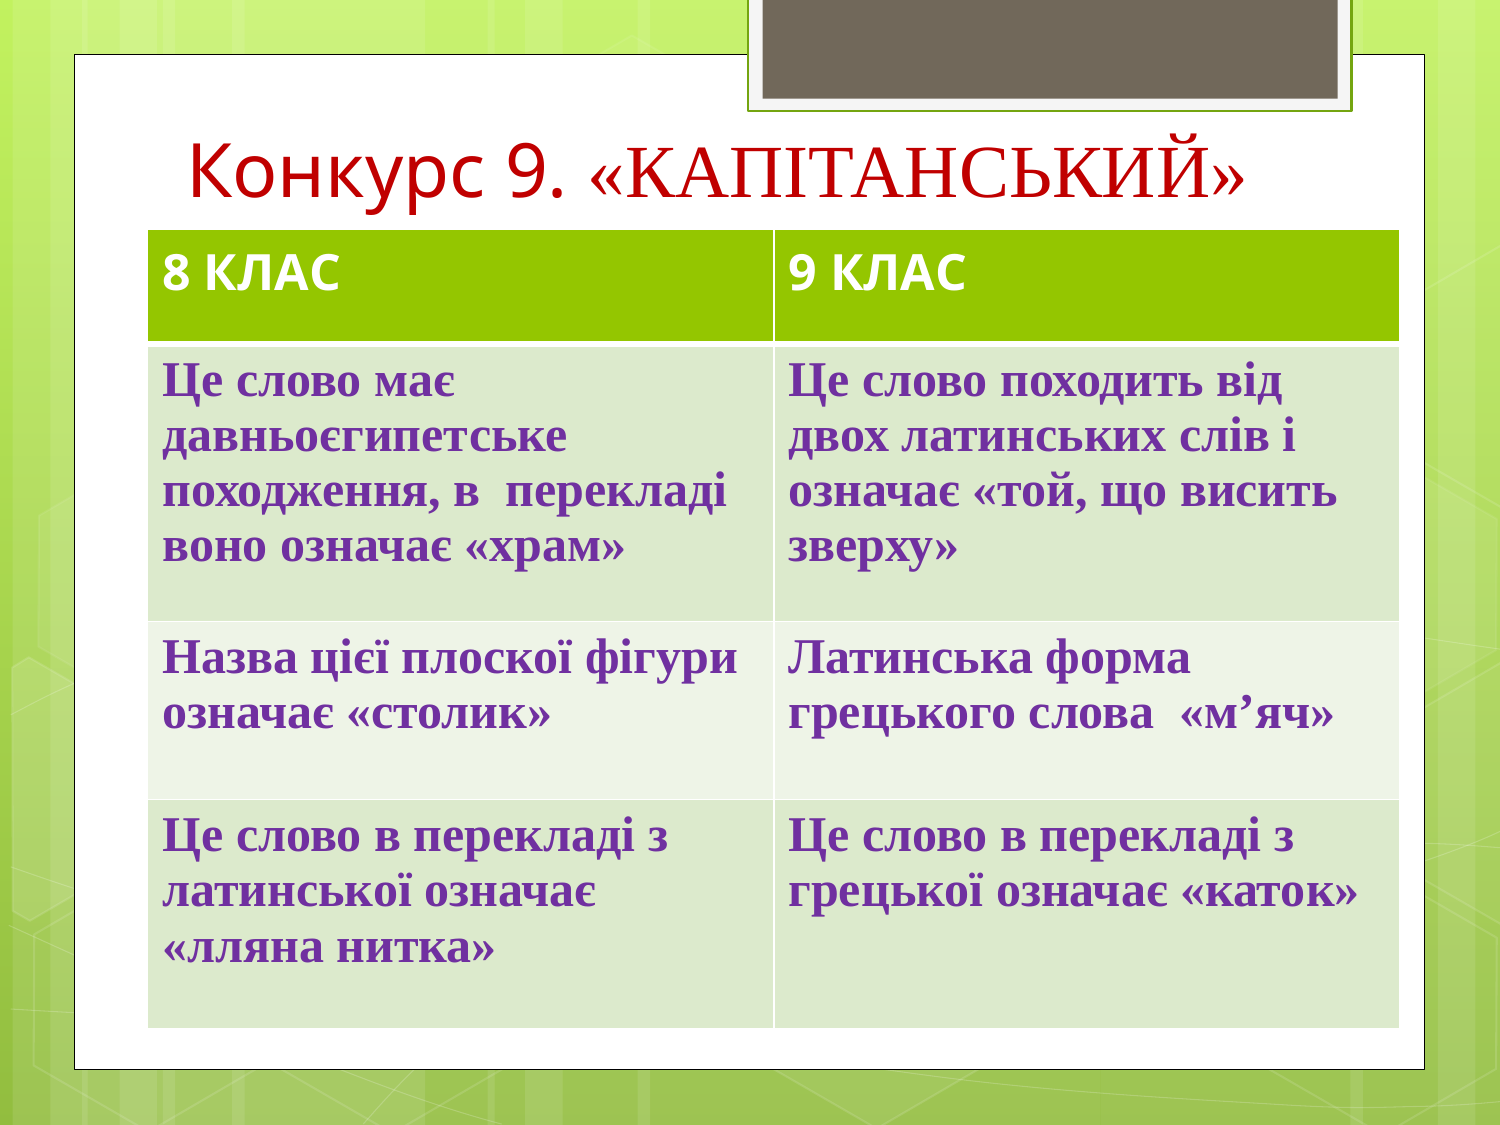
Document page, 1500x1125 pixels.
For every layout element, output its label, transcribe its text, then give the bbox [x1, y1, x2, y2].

table_cell Це слово походить від двох латинських слів і означає «той, що висить зверху» [775, 347, 1399, 621]
table_cell Назва цієї плоскої фігури означає «столик» [148, 622, 773, 799]
table_header 9 КЛАС [775, 230, 1399, 341]
table_cell Це слово має давньоєгипетське походження, в перекладі воно означає «храм» [148, 347, 773, 621]
title Конкурс 9. «КАПІТАНСЬКИЙ» [171, 113, 1324, 220]
table_header 8 КЛАС [148, 230, 773, 341]
table_cell Це слово в перекладі з грецької означає «каток» [775, 800, 1399, 1028]
table_cell Це слово в перекладі з латинської означає «лляна нитка» [148, 800, 773, 1028]
table_cell Латинська форма грецького слова «м’яч» [775, 622, 1399, 799]
